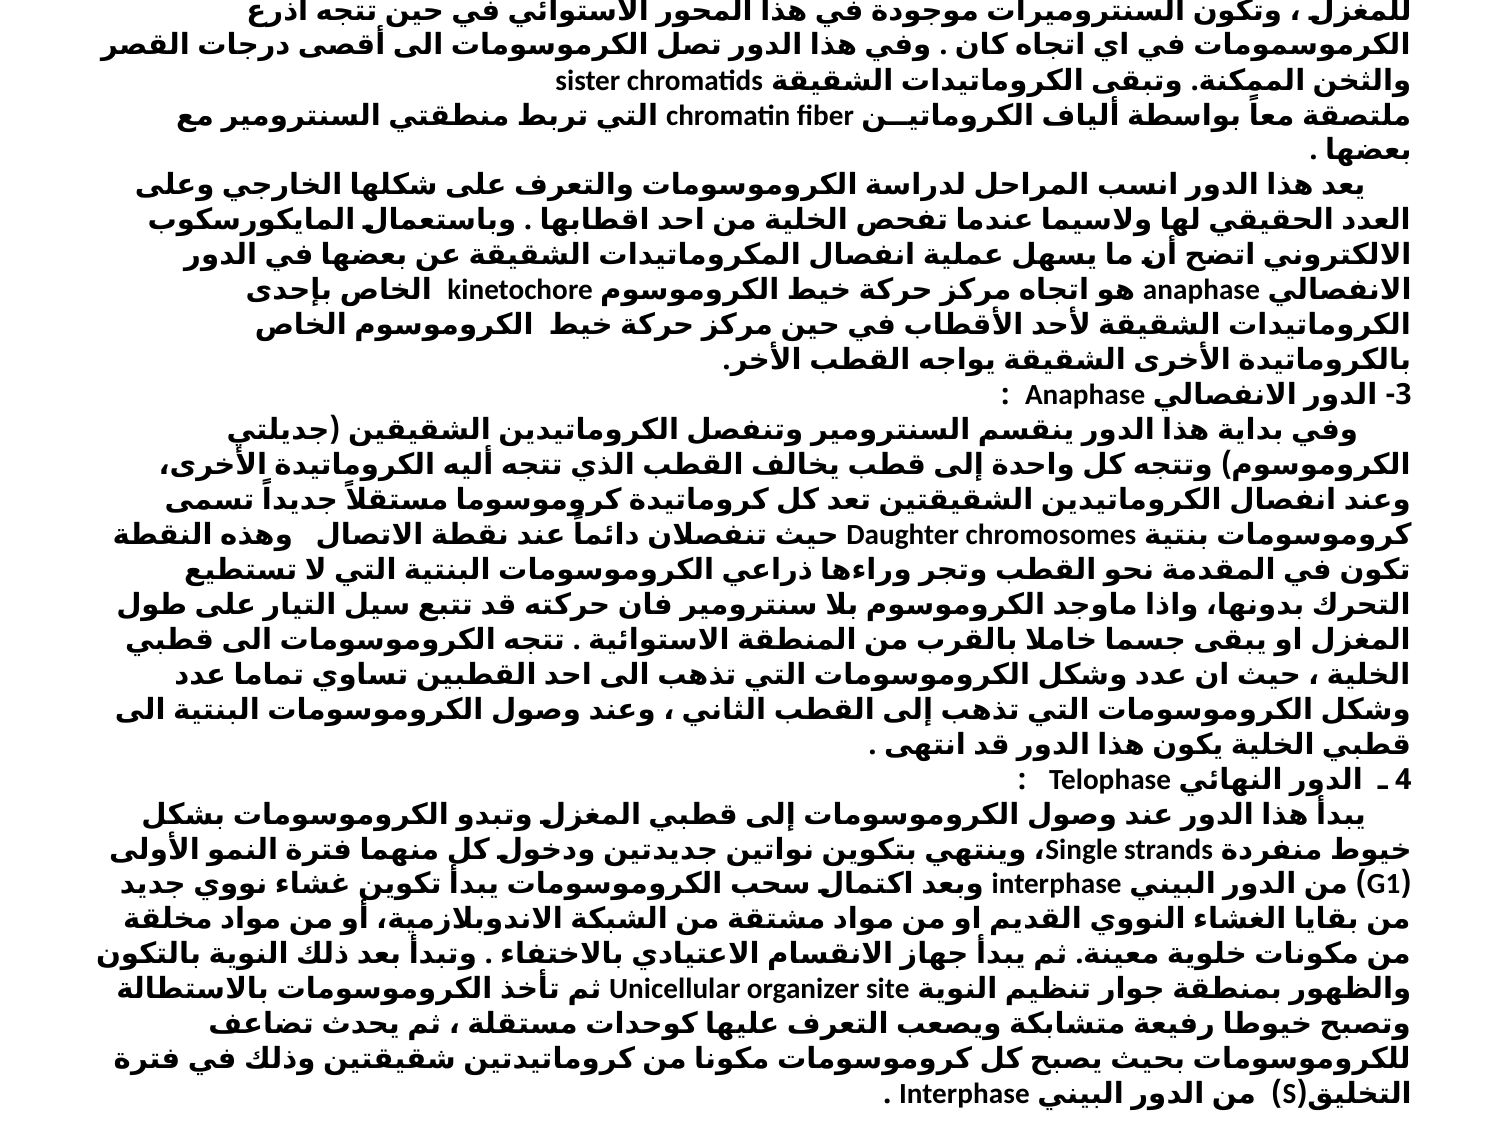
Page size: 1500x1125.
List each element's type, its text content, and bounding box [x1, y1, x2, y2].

title 2- الدور الاستوائي Metaphase : يختفي كلياً الغشاء النووي وتظهر خيوط المغزل spindle بوضوح في هذا الدور على الرغم من ان بداية تكونها كان في نهاية الدور السابق وبداية الدور ما قبل الاستوائي ومن أهم مميزات هذا الدور ان الكروموسومات (الصبغيات) ترتب نفسها بحيث تشمل المستوى الوسطي (الاستوائي) للمغزل ، وتكون السنتروميرات موجودة في هذا المحور الاستوائي في حين تتجه اذرع الكرموسمومات في اي اتجاه كان . وفي هذا الدور تصل الكرموسومات الى أقصى درجات القصر والثخن الممكنة. وتبقى الكروماتيدات الشقيقة sister chromatids ملتصقة معاً بواسطة ألياف الكروماتيــن chromatin fiber التي تربط منطقتي السنترومير مع بعضها . يعد هذا الدور انسب المراحل لدراسة الكروموسومات والتعرف على شكلها الخارجي وعلى العدد الحقيقي لها ولاسيما عندما تفحص الخلية من احد اقطابها . وباستعمال المايكورسكوب الالكتروني اتضح أن ما يسهل عملية انفصال المكروماتيدات الشقيقة عن بعضها في الدور الانفصالي anaphase هو اتجاه مركز حركة خيط الكروموسوم kinetochore الخاص بإحدى الكروماتيدات الشقيقة لأحد الأقطاب في حين مركز حركة خيط الكروموسوم الخاص بالكروماتيدة الأخرى الشقيقة يواجه القطب الأخر. 3- الدور الانفصالي Anaphase : وفي بداية هذا الدور ينقسم السنترومير وتنفصل الكروماتيدين الشقيقين (جديلتي الكروموسوم) وتتجه كل واحدة إلى قطب يخالف القطب الذي تتجه أليه الكروماتيدة الأخرى، وعند انفصال الكروماتيدين الشقيقتين تعد كل كروماتيدة كروموسوما مستقلاً جديداً تسمى كروموسومات بنتية Daughter chromosomes حيث تنفصلان دائماً عند نقطة الاتصال وهذه النقطة تكون في المقدمة نحو القطب وتجر وراءها ذراعي الكروموسومات البنتية التي لا تستطيع التحرك بدونها، واذا ماوجد الكروموسوم بلا سنترومير فان حركته قد تتبع سيل التيار على طول المغزل او يبقى جسما خاملا بالقرب من المنطقة الاستوائية . تتجه الكروموسومات الى قطبي الخلية ، حيث ان عدد وشكل الكروموسومات التي تذهب الى احد القطبين تساوي تماما عدد وشكل الكروموسومات التي تذهب إلى القطب الثاني ، وعند وصول الكروموسومات البنتية الى قطبي الخلية يكون هذا الدور قد انتهى . 4 ـ الدور النهائي Telophase : يبدأ هذا الدور عند وصول الكروموسومات إلى قطبي المغزل وتبدو الكروموسومات بشكل خيوط منفردة Single strands، وينتهي بتكوين نواتين جديدتين ودخول كل منهما فترة النمو الأولى (G1) من الدور البيني interphase وبعد اكتمال سحب الكروموسومات يبدأ تكوين غشاء نووي جديد من بقايا الغشاء النووي القديم او من مواد مشتقة من الشبكة الاندوبلازمية، أو من مواد مخلقة من مكونات خلوية معينة. ثم يبدأ جهاز الانقسام الاعتيادي بالاختفاء . وتبدأ بعد ذلك النوية بالتكون والظهور بمنطقة جوار تنظيم النوية Unicellular organizer site ثم تأخذ الكروموسومات بالاستطالة وتصبح خيوطا رفيعة متشابكة ويصعب التعرف عليها كوحدات مستقلة ، ثم يحدث تضاعف للكروموسومات بحيث يصبح كل كروموسومات مكونا من كروماتيدتين شقيقتين وذلك في فترة التخليق(S) من الدور البيني Interphase . [76, 30, 1427, 1000]
